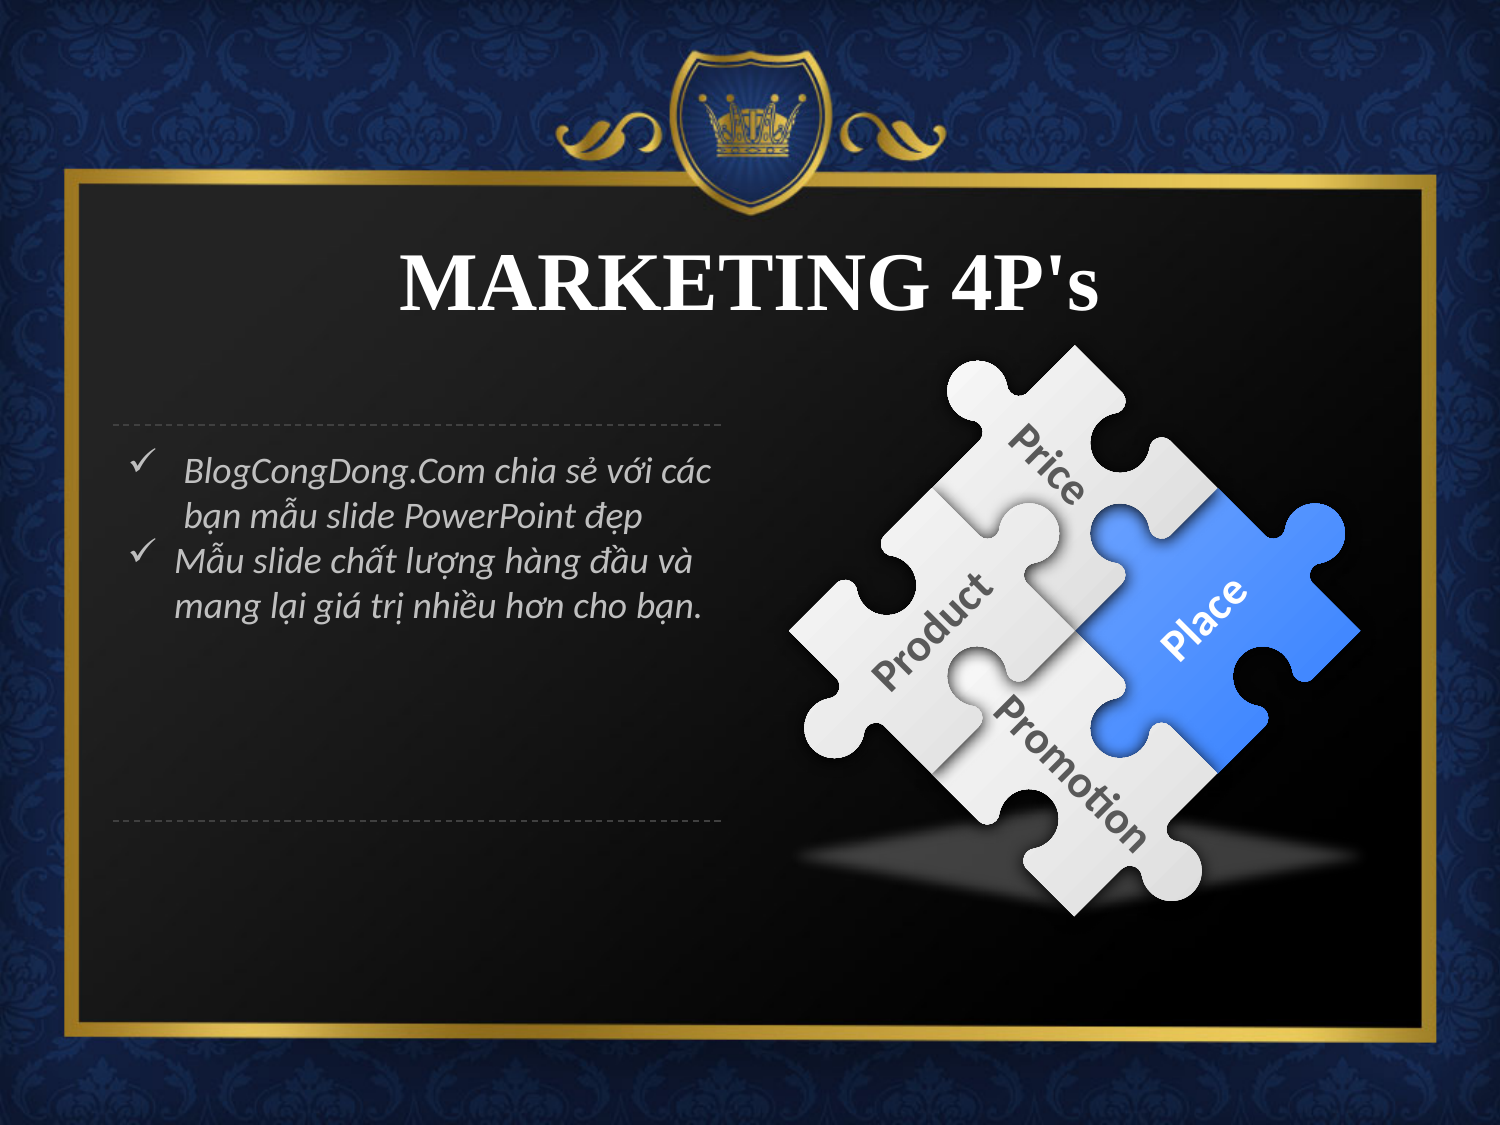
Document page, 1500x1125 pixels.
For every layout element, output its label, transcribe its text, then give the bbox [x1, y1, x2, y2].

title MARKETING 4P's [99, 214, 1400, 340]
picture [0, 0, 1500, 1125]
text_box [763, 330, 1362, 942]
text_box BlogCongDong.Com chia sẻ với các bạn mẫu slide PowerPoint đẹp Mẫu slide chất lượng hàng đầu và mang lại giá trị nhiều hơn cho bạn. [112, 438, 742, 634]
